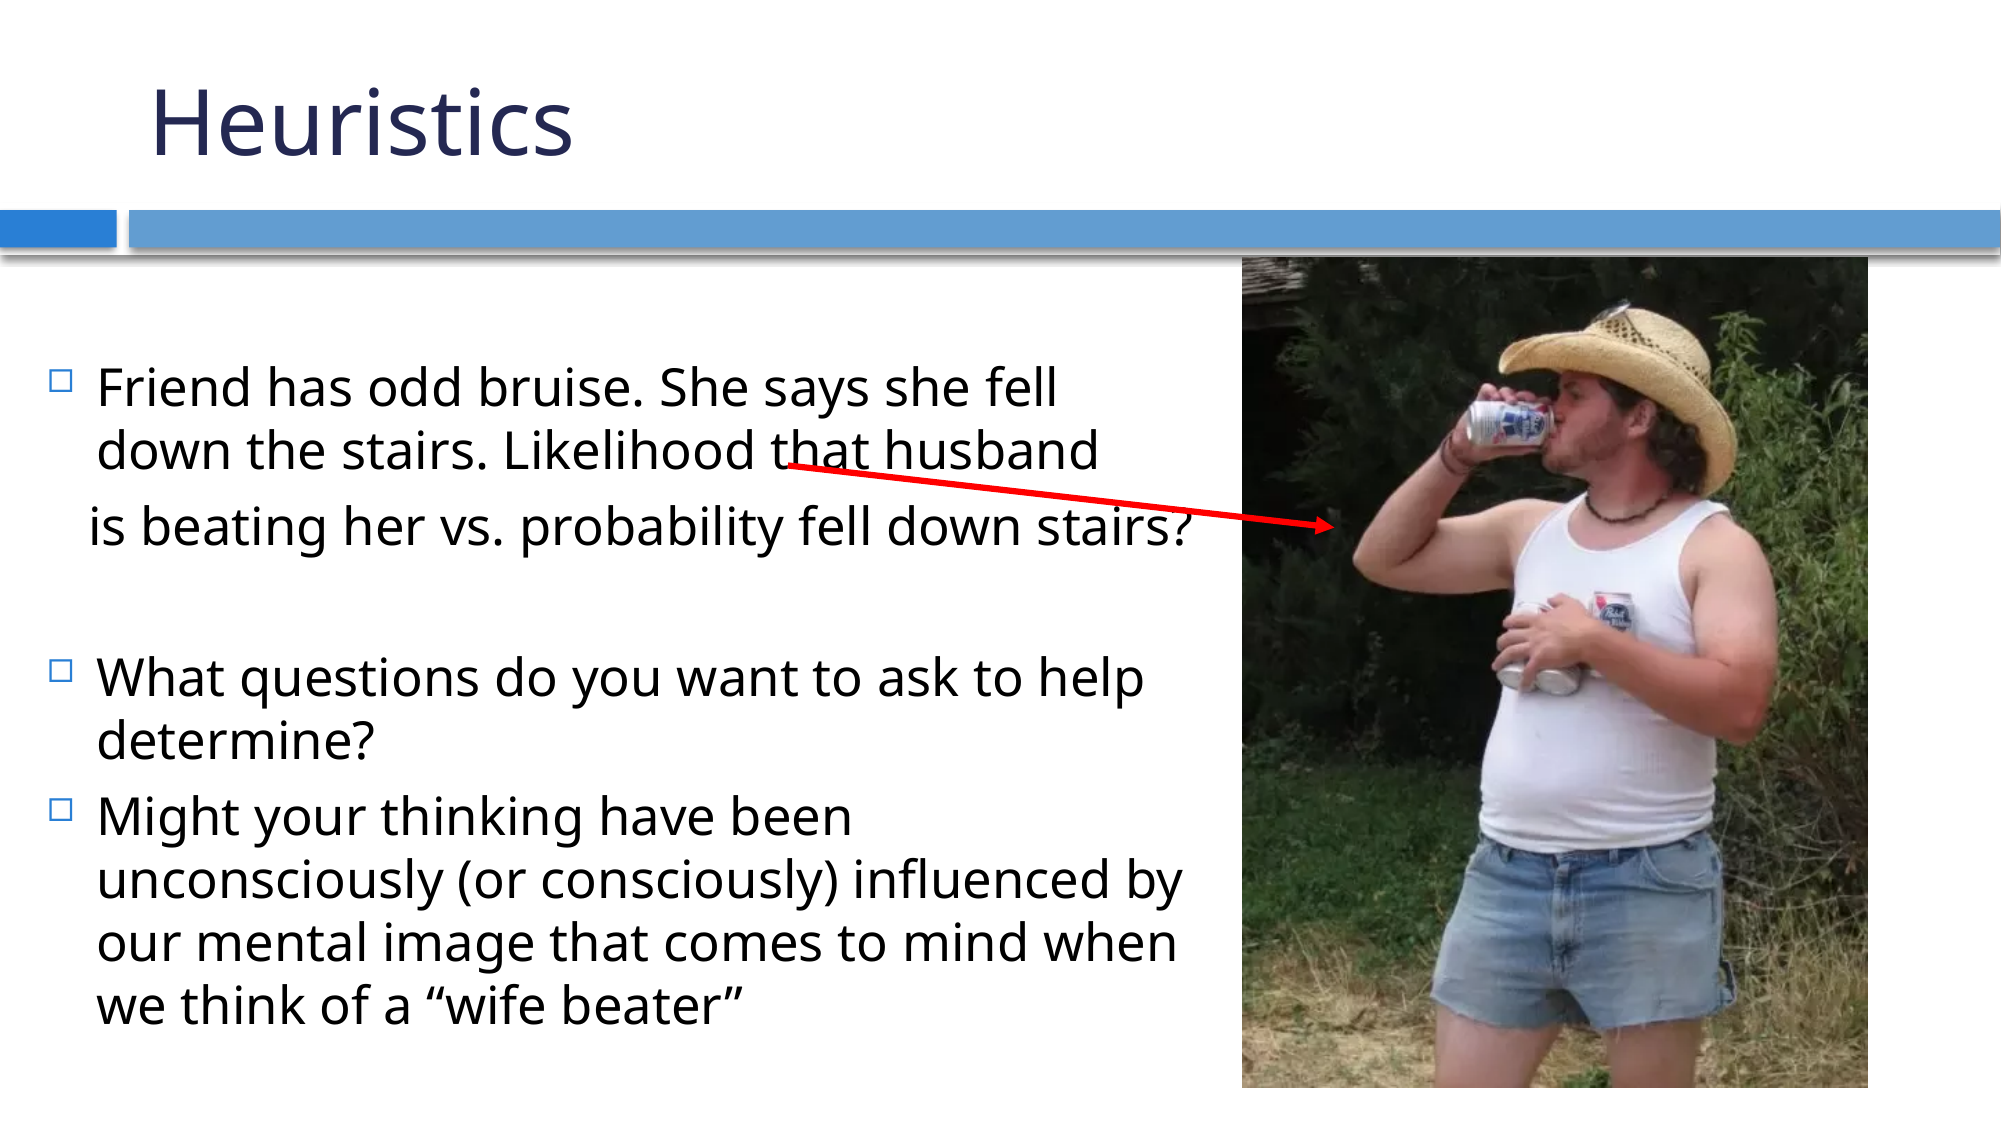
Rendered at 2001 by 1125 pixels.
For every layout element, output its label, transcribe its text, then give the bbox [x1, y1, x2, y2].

list Friend has odd bruise. She says she fell down the stairs. Likelihood that husband is beating her vs. probability fell down stairs? What questions do you want to ask to help determine? Might your thinking have been unconsciously (or consciously) influenced by our mental image that comes to mind when we think of a “wife beater” [32, 270, 1216, 1075]
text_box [787, 465, 1335, 528]
picture [1242, 257, 1868, 1088]
title Heuristics [133, 37, 1918, 200]
